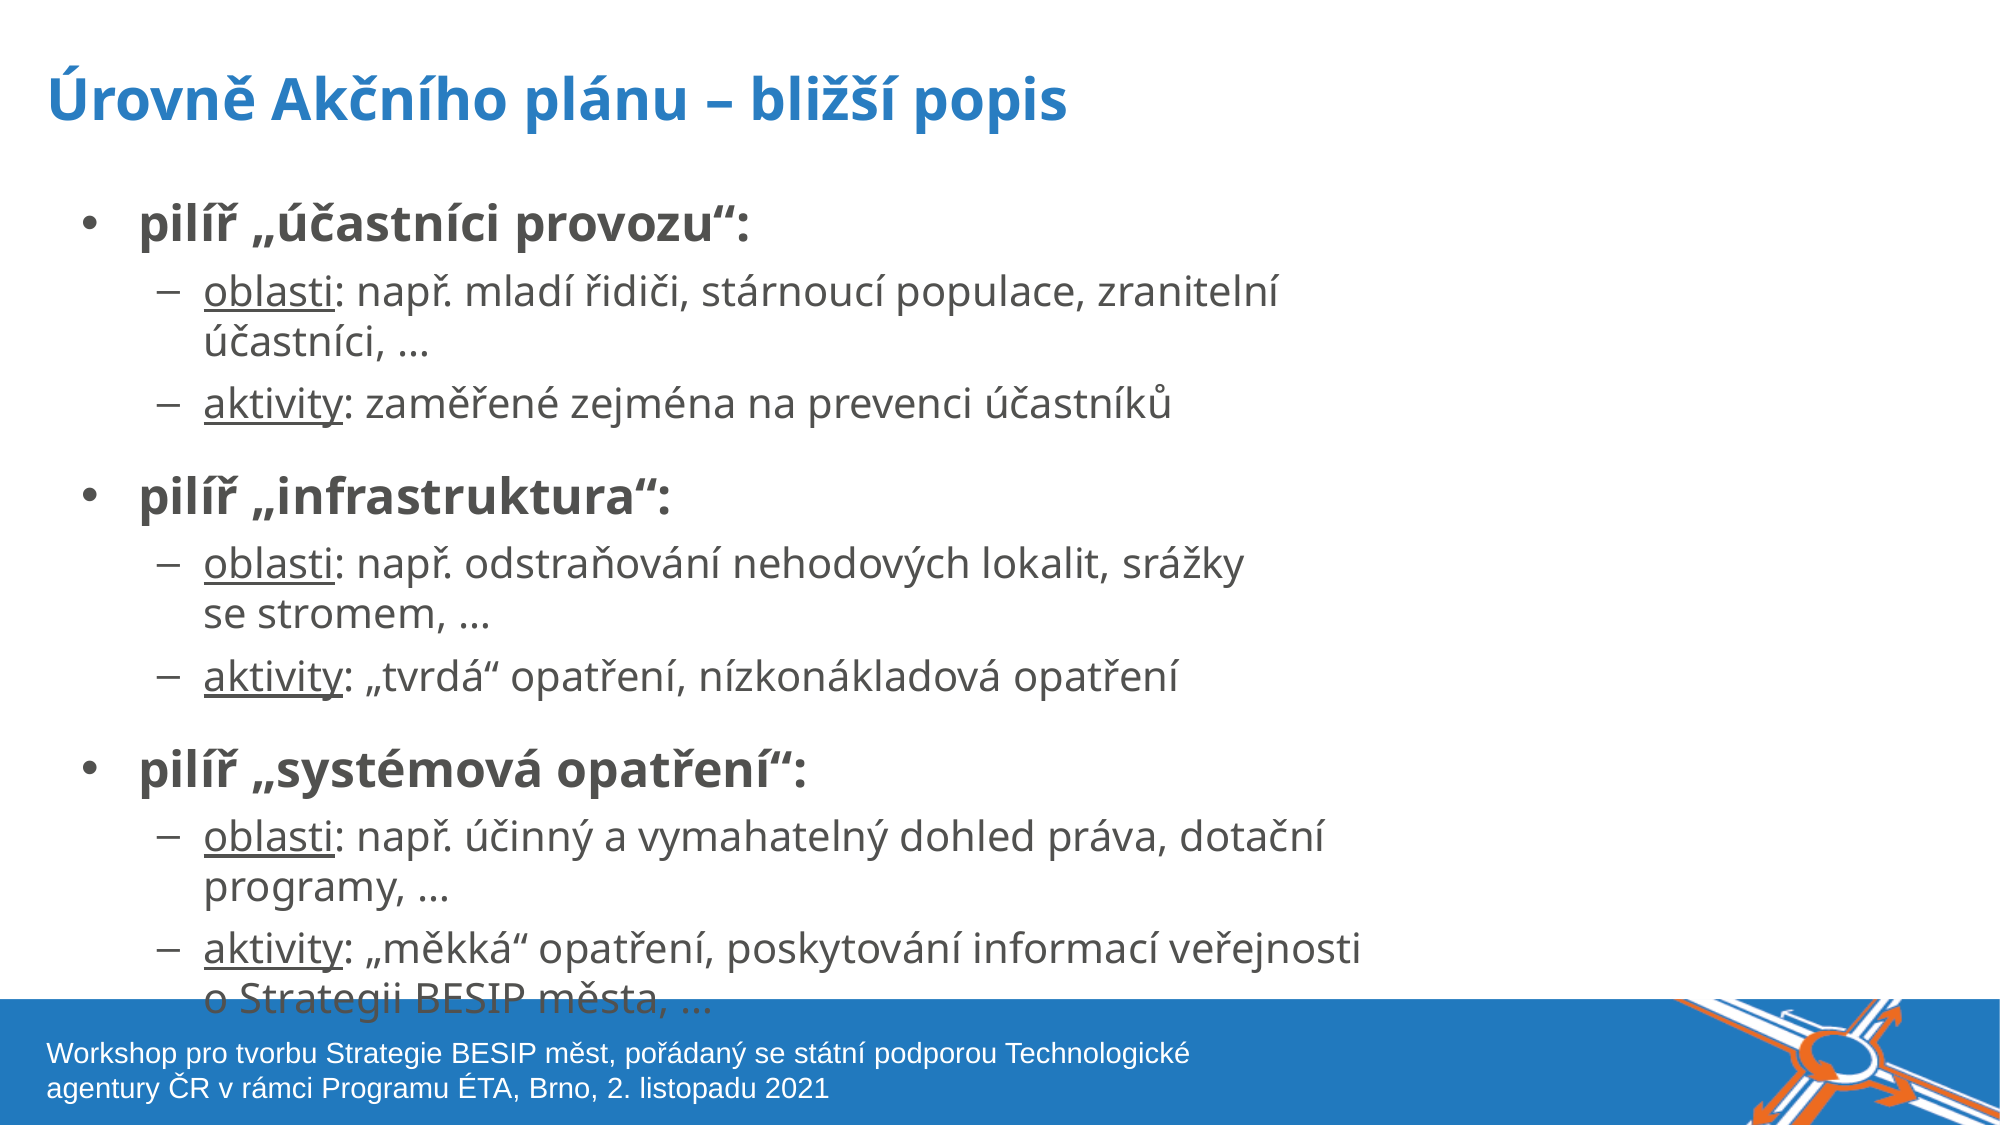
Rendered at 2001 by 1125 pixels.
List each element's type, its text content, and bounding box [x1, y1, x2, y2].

text_box pilíř „účastníci provozu“: oblasti: např. mladí řidiči, stárnoucí populace, zranitelní účastníci, … aktivity: zaměřené zejména na prevenci účastníků pilíř „infrastruktura“: oblasti: např. odstraňování nehodových lokalit, srážky se stromem, … aktivity: „tvrdá“ opatření, nízkonákladová opatření pilíř „systémová opatření“: oblasti: např. účinný a vymahatelný dohled práva, dotační programy, … aktivity: „měkká“ opatření, poskytování informací veřejnosti o Strategii BESIP města, … [66, 184, 1482, 1030]
picture [0, 999, 2000, 1125]
text_box Úrovně Akčního plánu – bližší popis [31, 54, 1459, 140]
text_box Workshop pro tvorbu Strategie BESIP měst, pořádaný se státní podporou Technologické agentury ČR v rámci Programu ÉTA, Brno, 2. listopadu 2021 [31, 1027, 1257, 1113]
